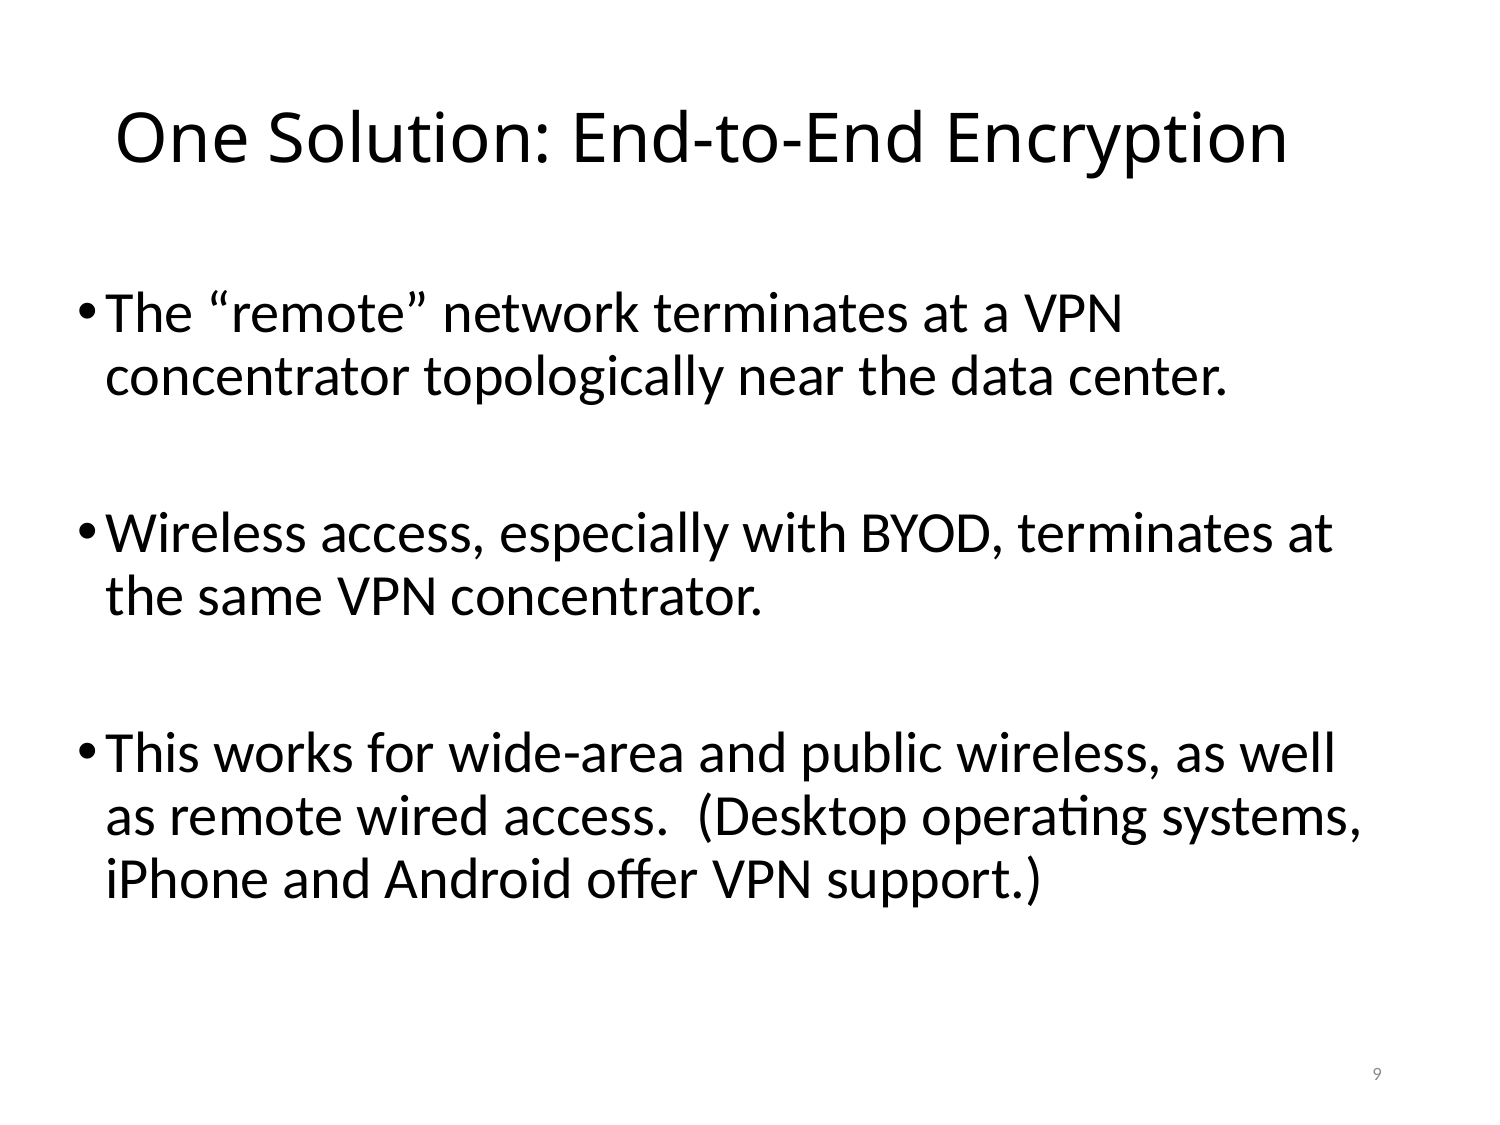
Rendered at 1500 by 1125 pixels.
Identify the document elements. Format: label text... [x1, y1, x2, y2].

slide_number 9 [1059, 1042, 1397, 1103]
title One Solution: End-to-End Encryption [99, 87, 1413, 193]
list The “remote” network terminates at a VPN concentrator topologically near the data center. Wireless access, especially with BYOD, terminates at the same VPN concentrator. This works for wide-area and public wireless, as well as remote wired access. (Desktop operating systems, iPhone and Android offer VPN support.) [62, 275, 1413, 951]
